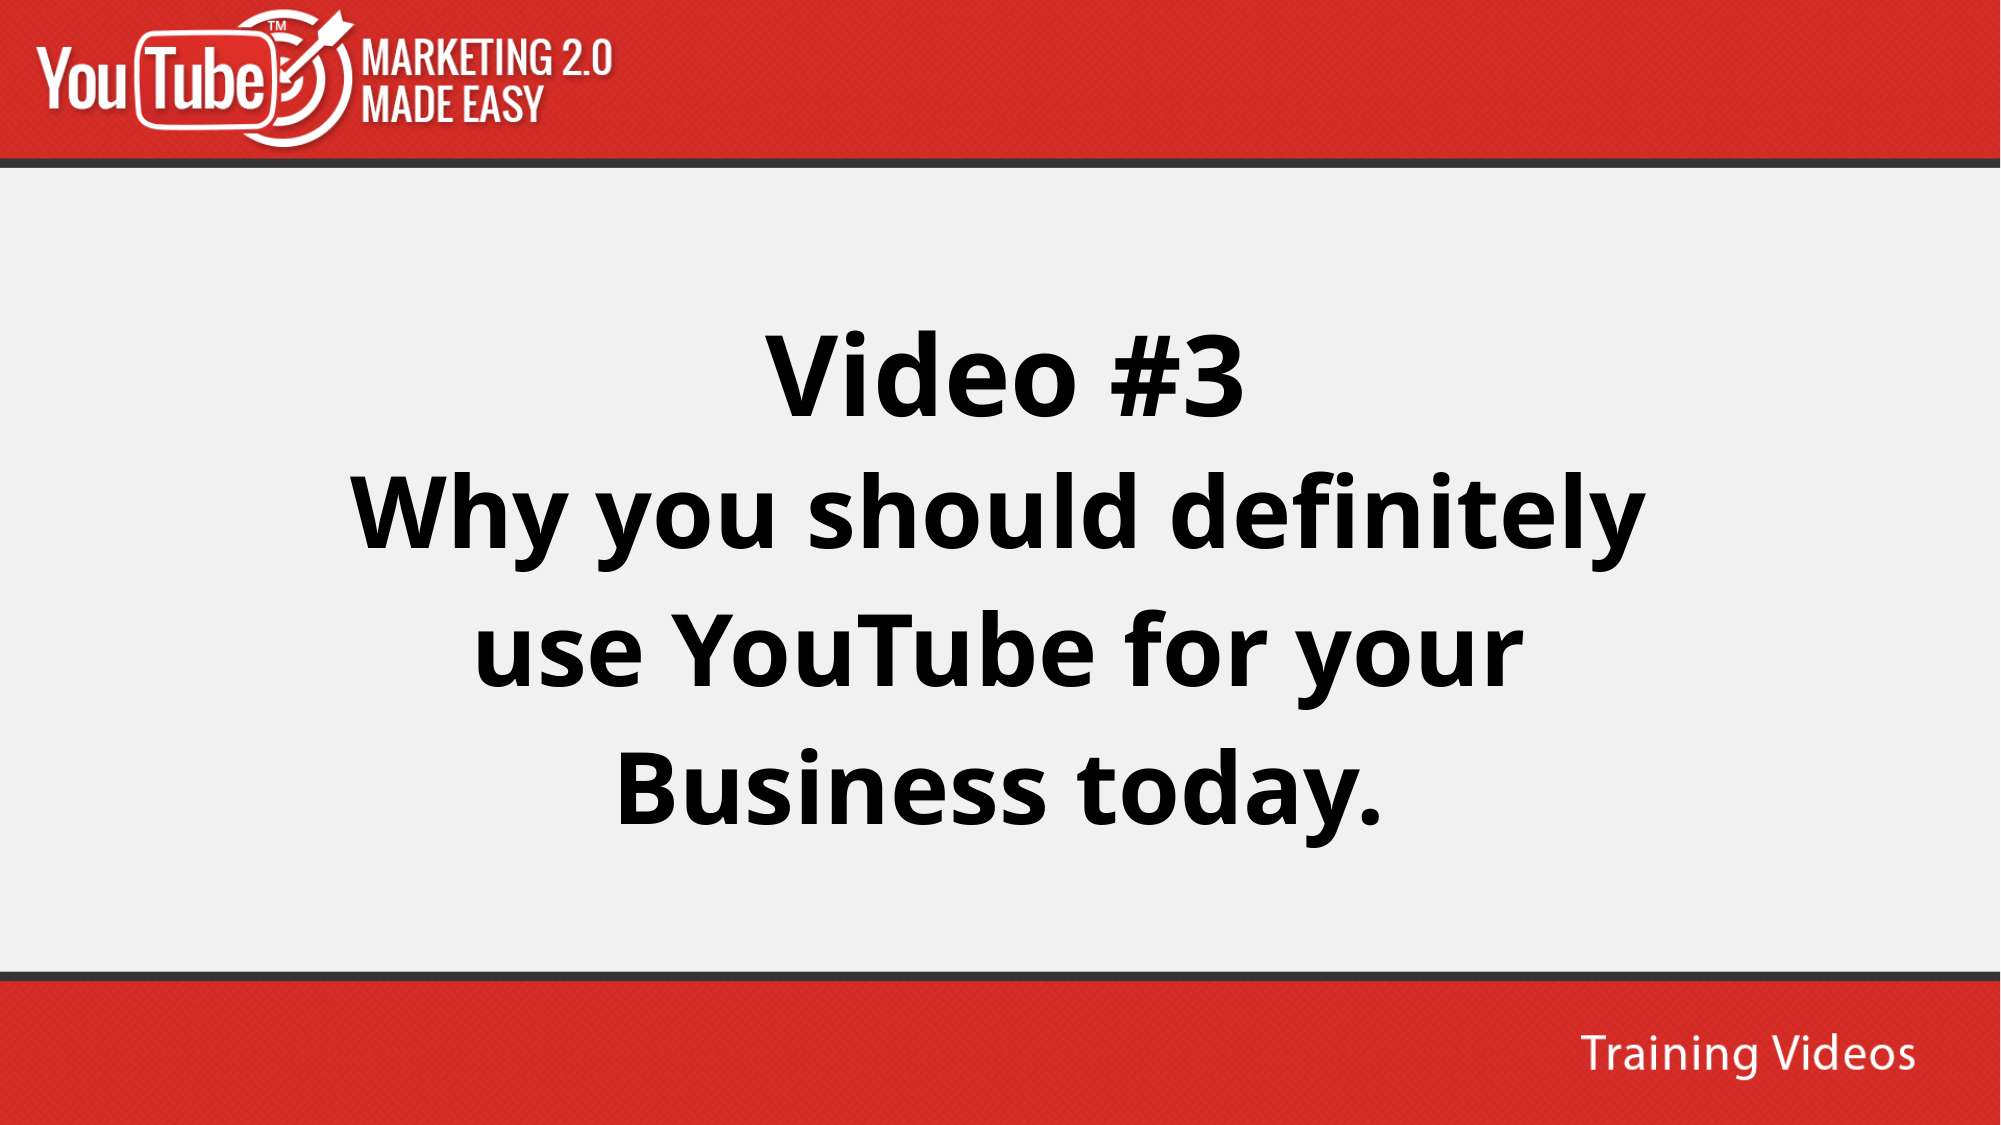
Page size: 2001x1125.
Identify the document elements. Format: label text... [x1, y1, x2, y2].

text_box Why you should definitely use YouTube for your Business today. [314, 423, 1684, 852]
picture [0, 0, 2001, 1125]
text_box Video #3 [626, 229, 1387, 447]
